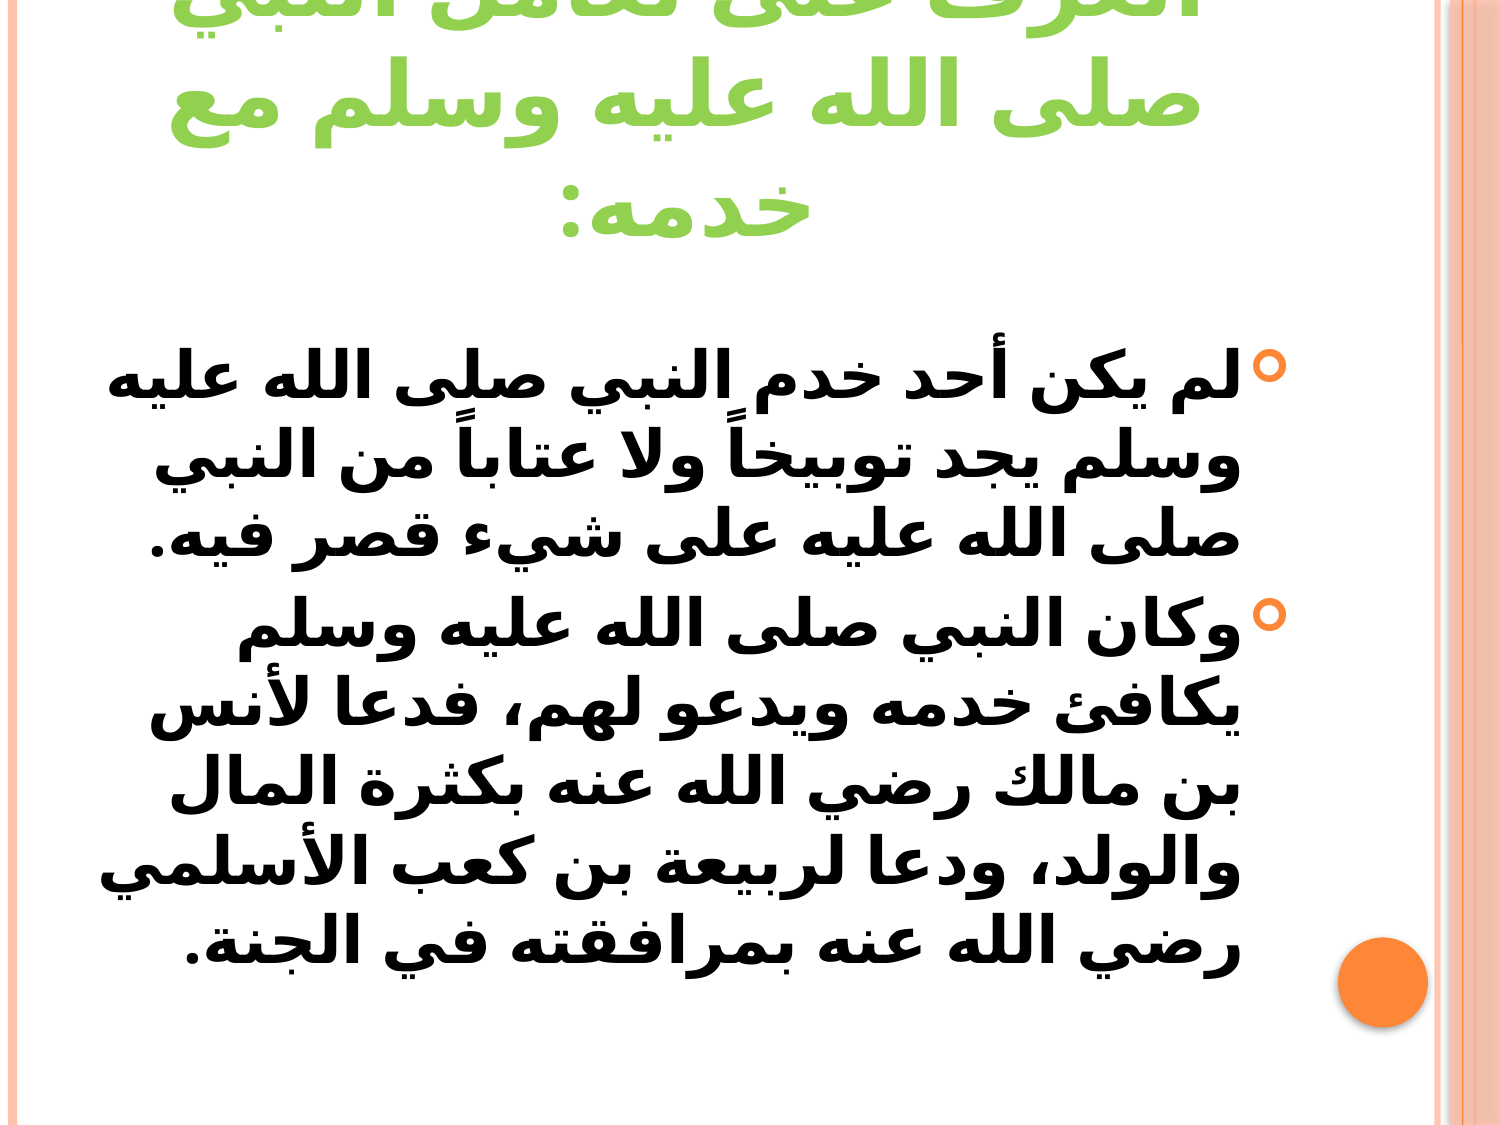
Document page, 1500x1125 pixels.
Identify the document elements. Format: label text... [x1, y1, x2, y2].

title أتعرف على تعامل النبي صلى الله عليه وسلم مع خدمه: [75, 45, 1300, 263]
list لم يكن أحد خدم النبي صلى الله عليه وسلم يجد توبيخاً ولا عتاباً من النبي صلى الله عليه على شيء قصر فيه. وكان النبي صلى الله عليه وسلم يكافئ خدمه ويدعو لهم، فدعا لأنس بن مالك رضي الله عنه بكثرة المال والولد، ودعا لربيعة بن كعب الأسلمي رضي الله عنه بمرافقته في الجنة. [75, 324, 1300, 1062]
